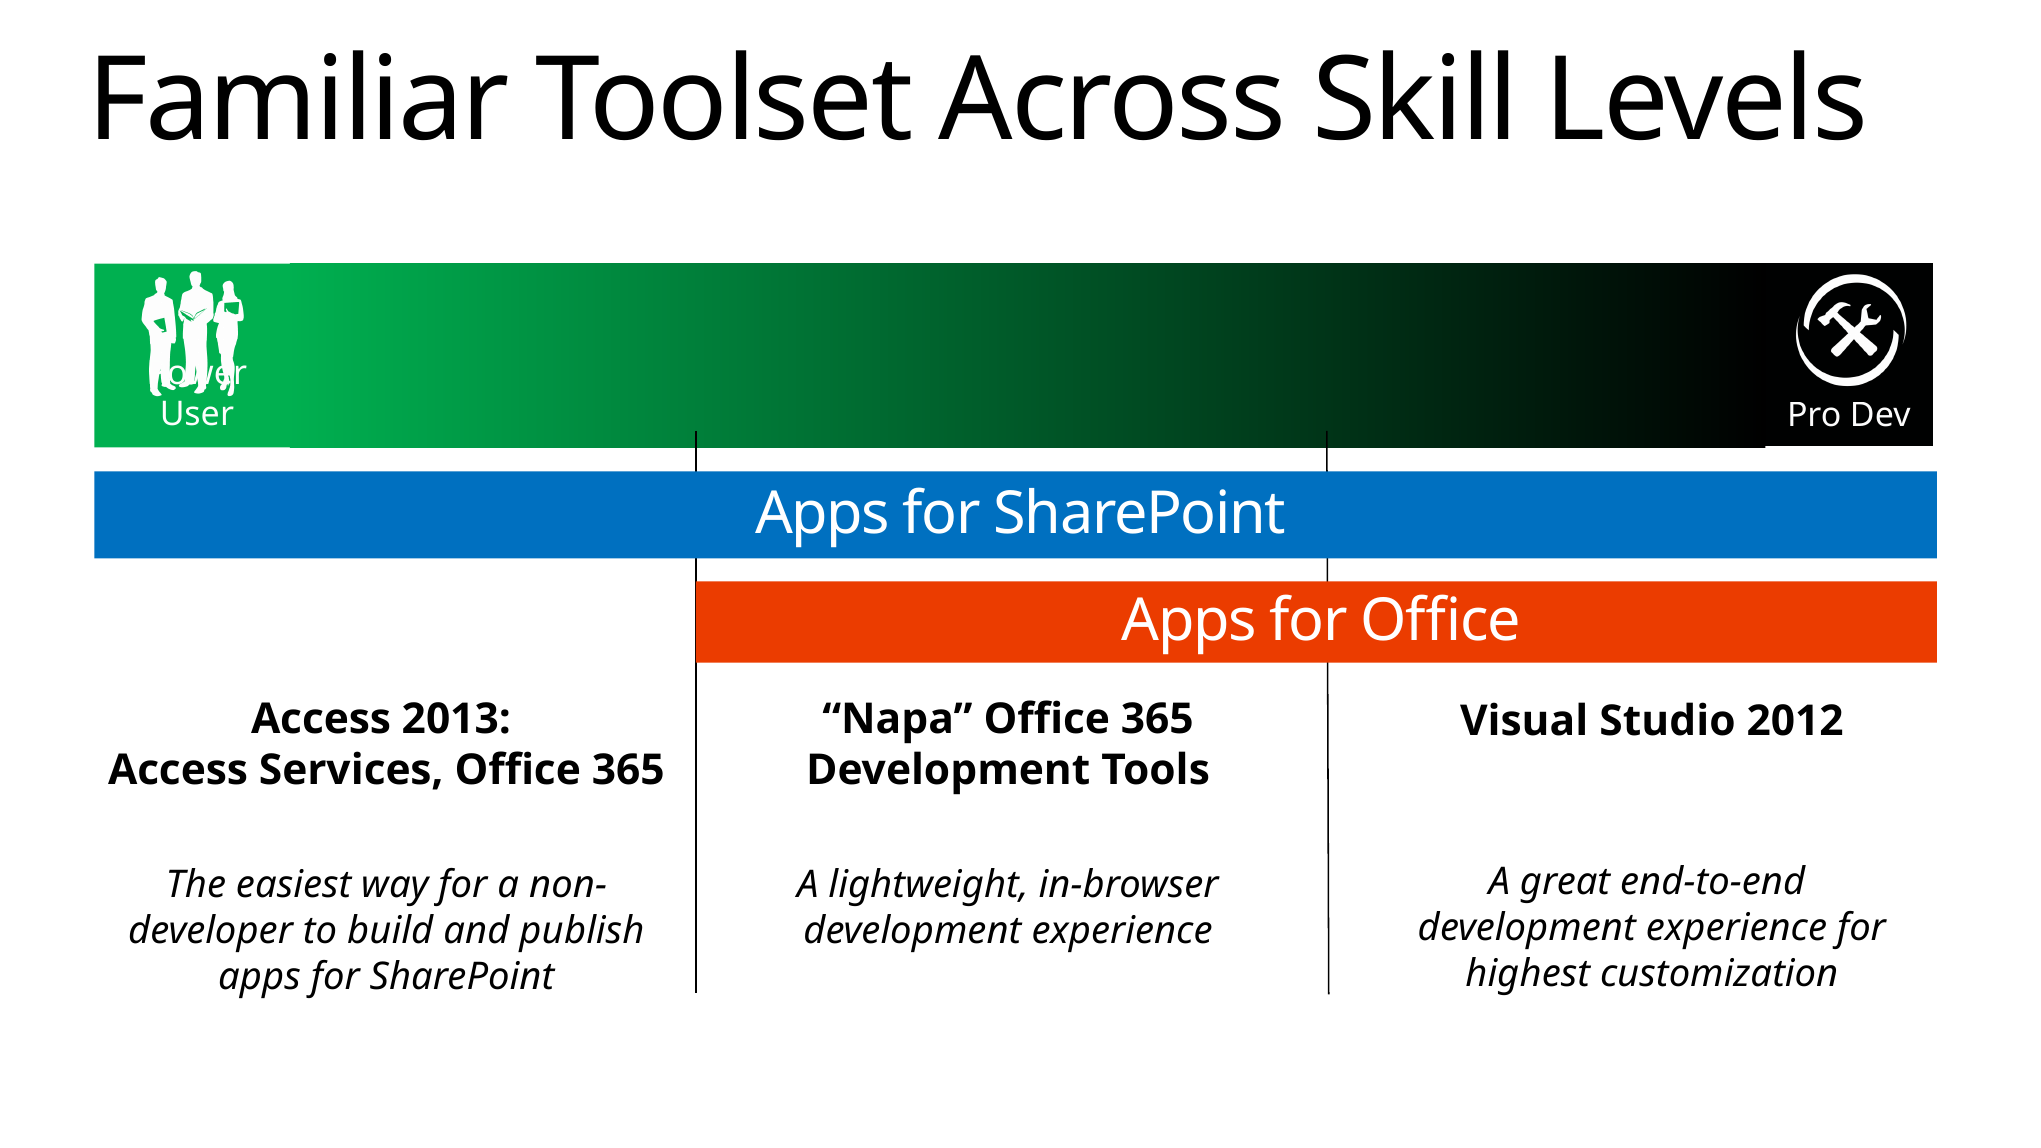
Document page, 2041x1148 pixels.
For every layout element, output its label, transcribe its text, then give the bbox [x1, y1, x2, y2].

title Familiar Toolset Across Skill Levels [87, 38, 2040, 141]
text_box [289, 263, 1766, 448]
text_box “Napa” Office 365 Development Tools A lightweight, in-browser development experience [718, 663, 1298, 959]
text_box Apps for Office [697, 581, 1326, 663]
picture [123, 265, 261, 402]
text_box Apps for SharePoint [697, 471, 1326, 559]
text_box Power User [94, 263, 289, 448]
text_box Pro Dev [1760, 259, 1937, 450]
text_box Apps for Office [1329, 581, 1937, 663]
text_box Apps for SharePoint [1329, 471, 1937, 559]
picture [1783, 262, 1919, 398]
text_box Apps for SharePoint [94, 471, 695, 559]
text_box Visual Studio 2012 A great end-to-end development experience for highest customization [1366, 685, 1937, 1001]
text_box Access 2013: Access Services, Office 365 The easiest way for a non-developer to build and publish apps for SharePoint [88, 638, 685, 1005]
